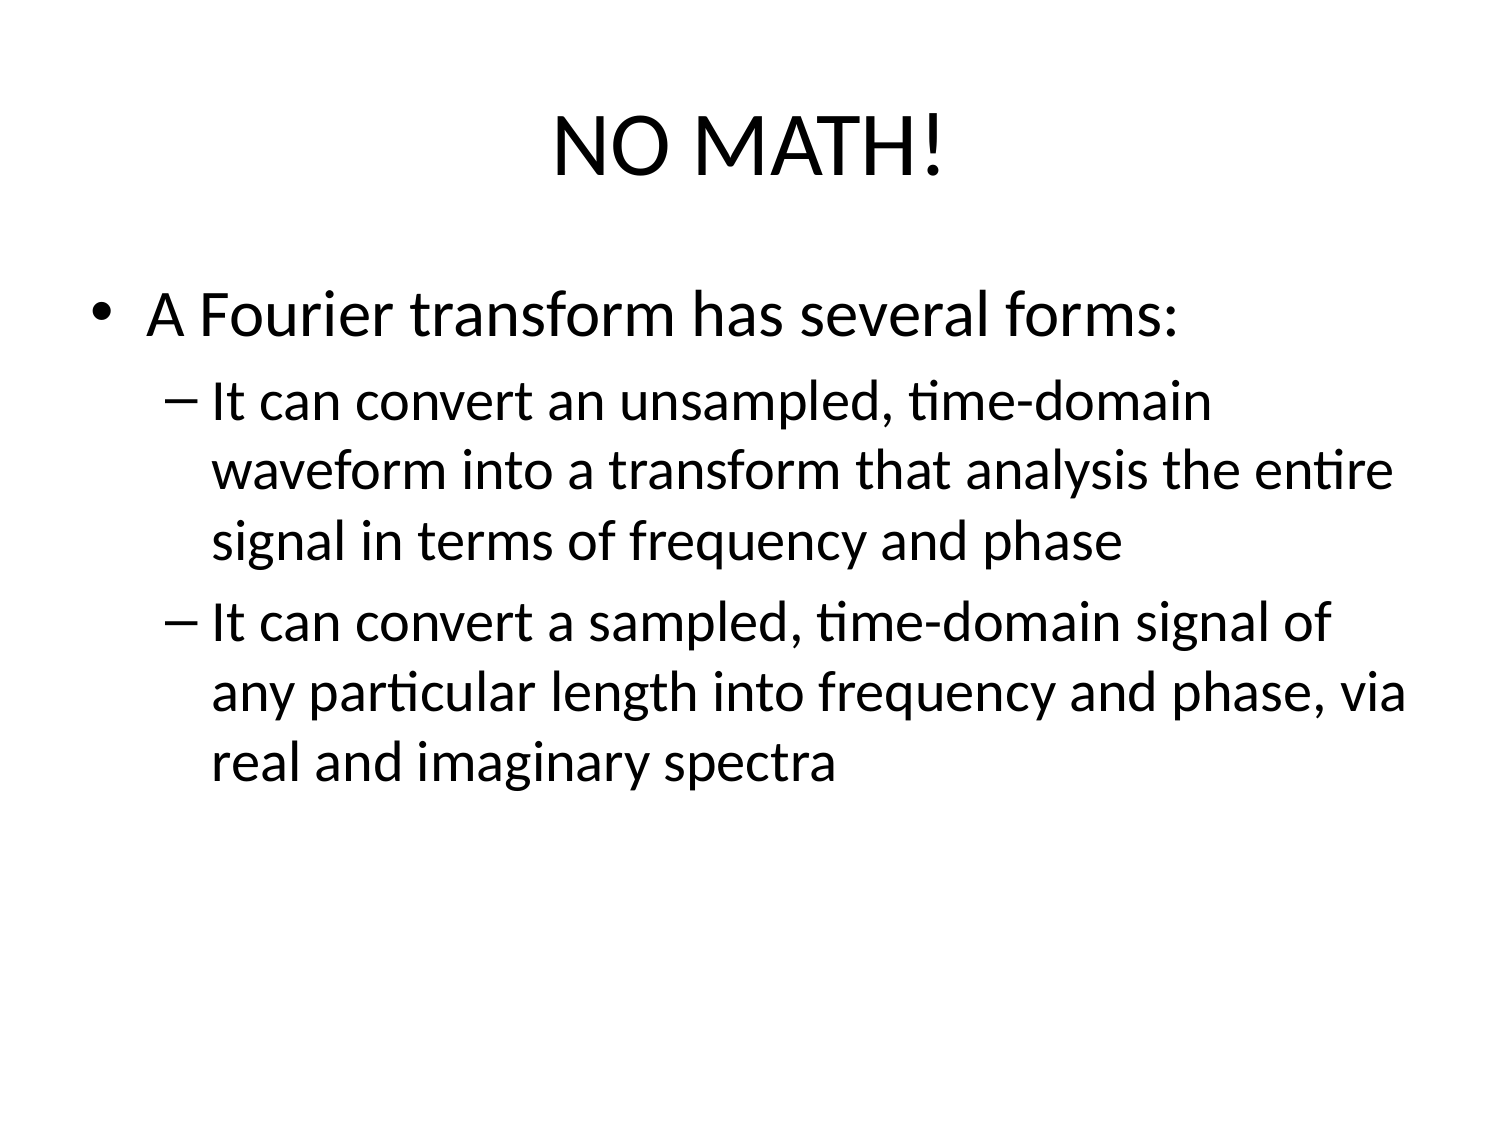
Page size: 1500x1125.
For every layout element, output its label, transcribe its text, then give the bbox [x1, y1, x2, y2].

list A Fourier transform has several forms: It can convert an unsampled, time-domain waveform into a transform that analysis the entire signal in terms of frequency and phase It can convert a sampled, time-domain signal of any particular length into frequency and phase, via real and imaginary spectra [75, 262, 1425, 1005]
title NO MATH! [75, 45, 1425, 233]
